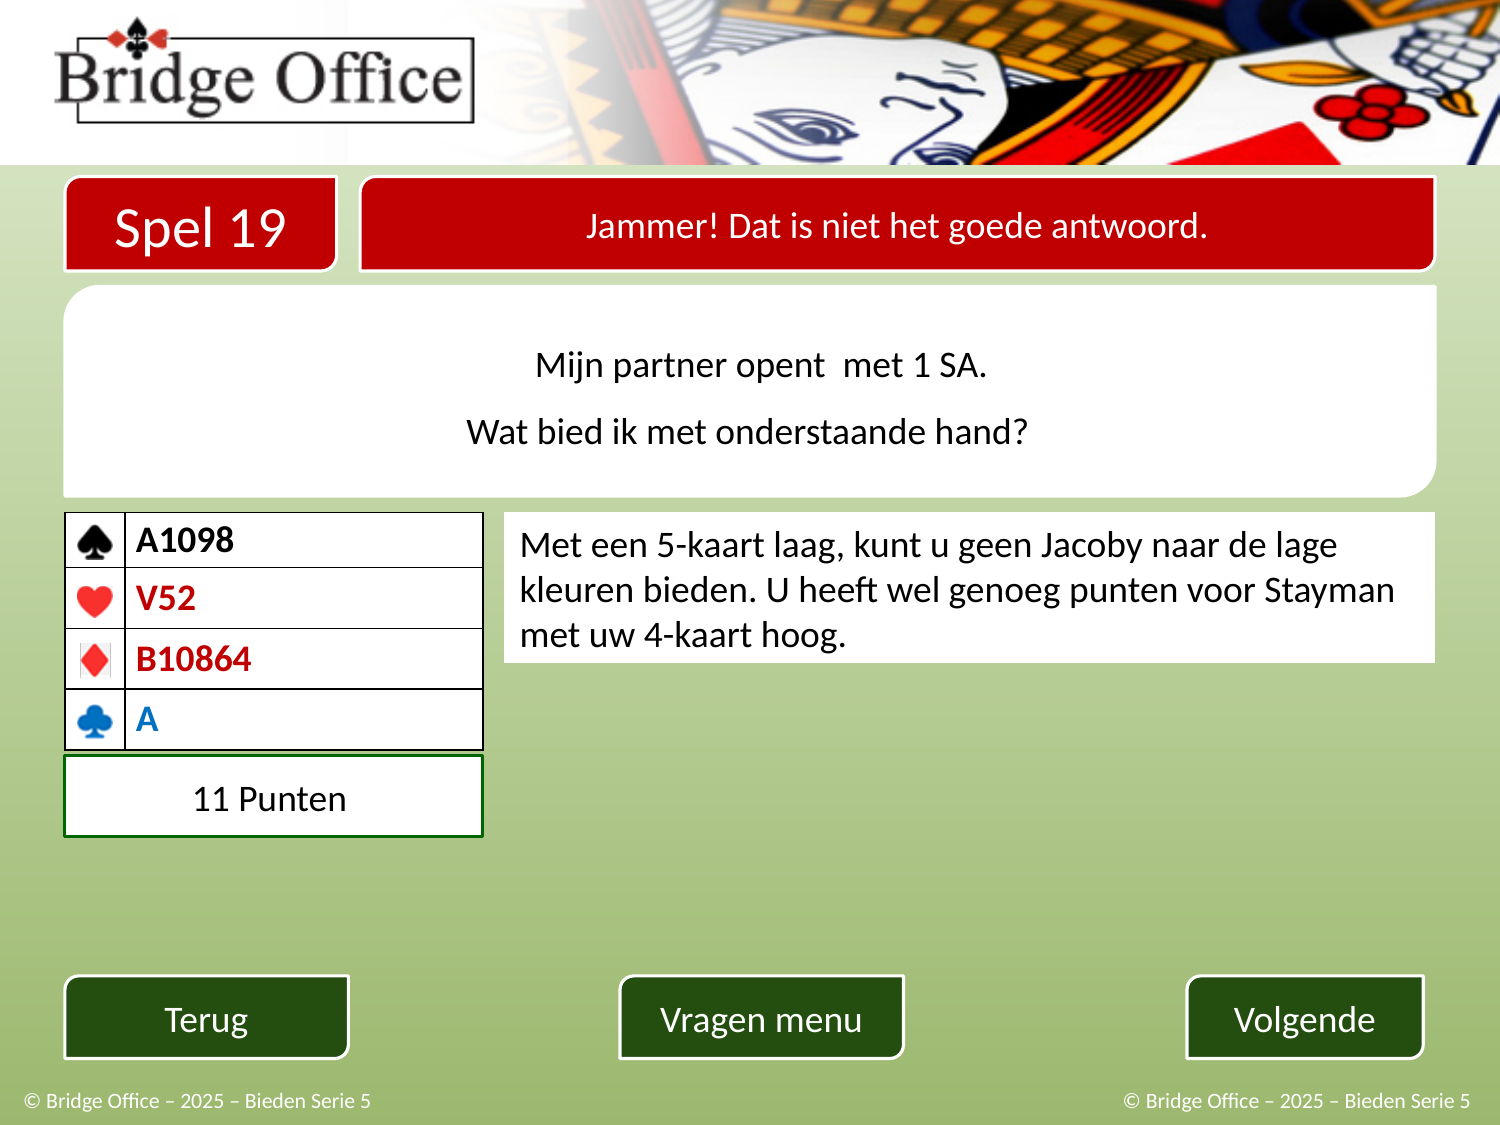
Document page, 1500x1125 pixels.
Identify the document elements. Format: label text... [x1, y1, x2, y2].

text_box Vragen menu [618, 974, 906, 1061]
text_box Terug [63, 974, 350, 1061]
text_box Volgende [1185, 974, 1425, 1061]
table_cell A [126, 690, 482, 749]
text_box 11 Punten [63, 754, 484, 838]
text_box Spel 19 [63, 178, 339, 273]
text_box [63, 284, 1437, 498]
table_cell B10864 [126, 629, 482, 688]
picture [77, 524, 114, 561]
text_box Mijn partner opent met 1 SA. [508, 332, 1015, 393]
table_cell [66, 690, 124, 749]
picture [77, 585, 114, 618]
text_box Met een 5-kaart laag, kunt u geen Jacoby naar de lage kleuren bieden. U heeft wel genoeg punten voor Stayman met uw 4-kaart hoog. [504, 512, 1435, 663]
table_cell [66, 629, 124, 688]
text_box Jammer! Dat is niet het goede antwoord. [358, 178, 1437, 273]
picture [77, 703, 114, 740]
text_box Wat bied ik met onderstaande hand? [451, 399, 1072, 460]
table_cell [66, 568, 124, 628]
picture [0, 0, 1500, 166]
table_cell V52 [126, 568, 482, 628]
text_box © Bridge Office – 2025 – Bieden Serie 5 [1107, 1079, 1500, 1121]
table_header [66, 513, 124, 567]
picture [77, 643, 114, 679]
table_header A1098 [126, 513, 482, 567]
text_box © Bridge Office – 2025 – Bieden Serie 5 [8, 1079, 393, 1121]
